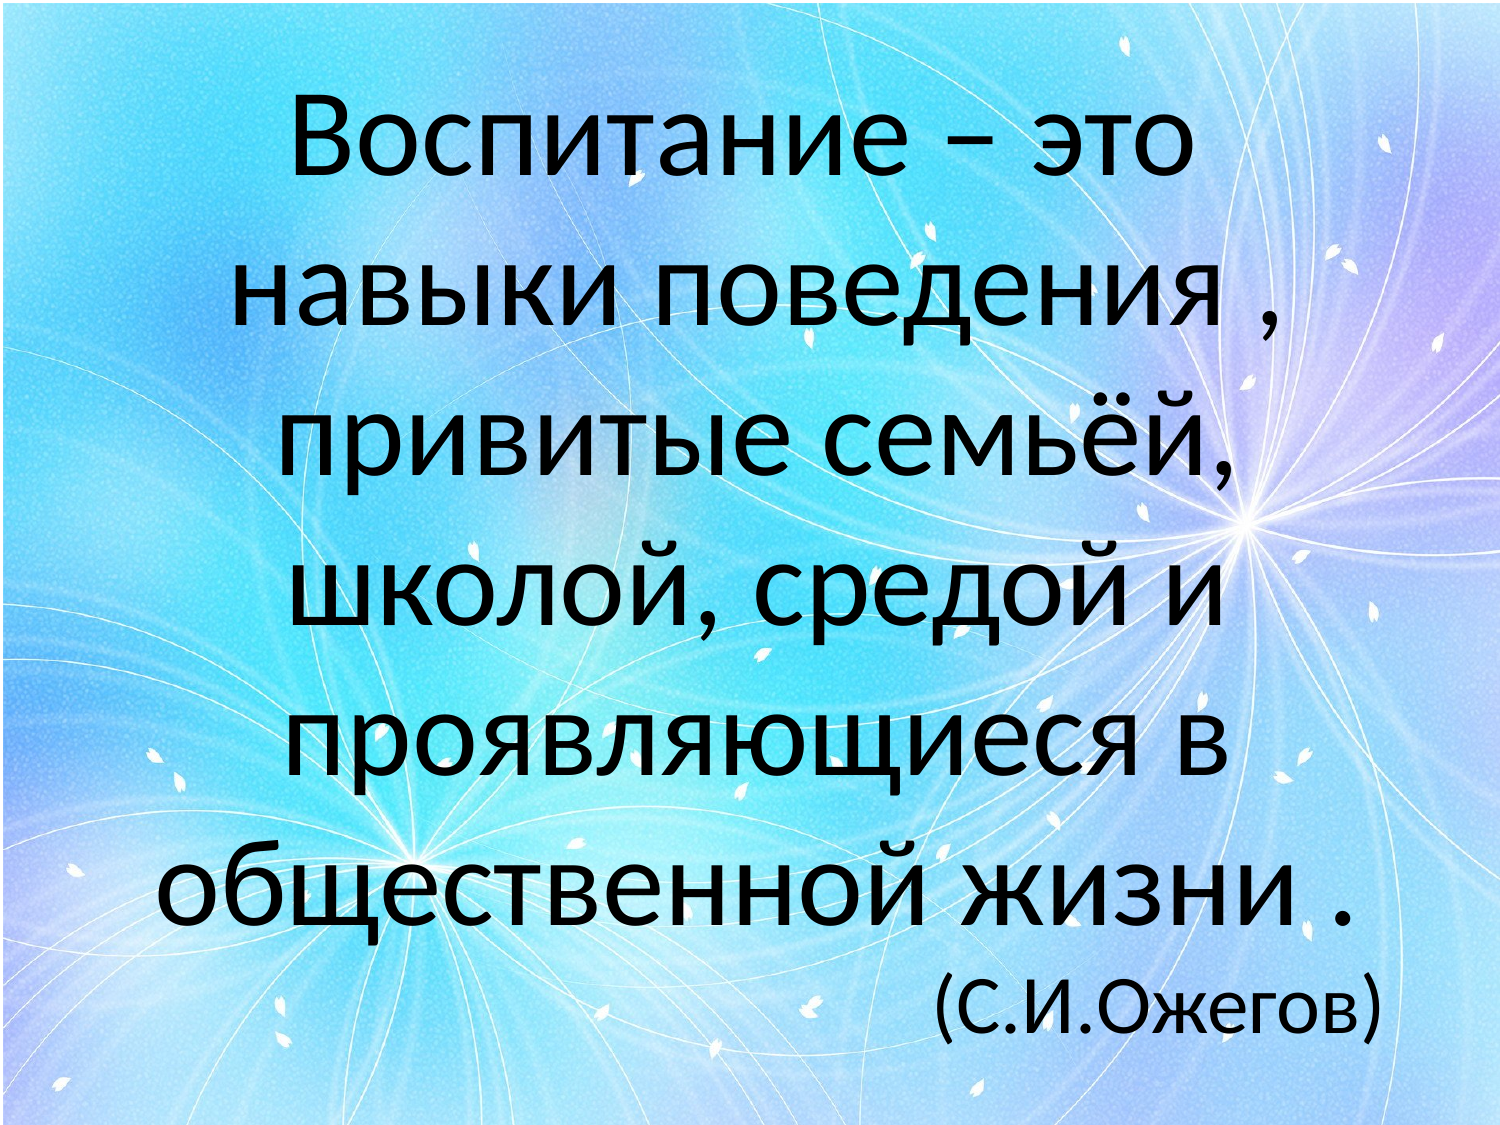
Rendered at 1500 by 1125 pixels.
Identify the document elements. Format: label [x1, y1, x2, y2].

list [2, 3, 1500, 1125]
